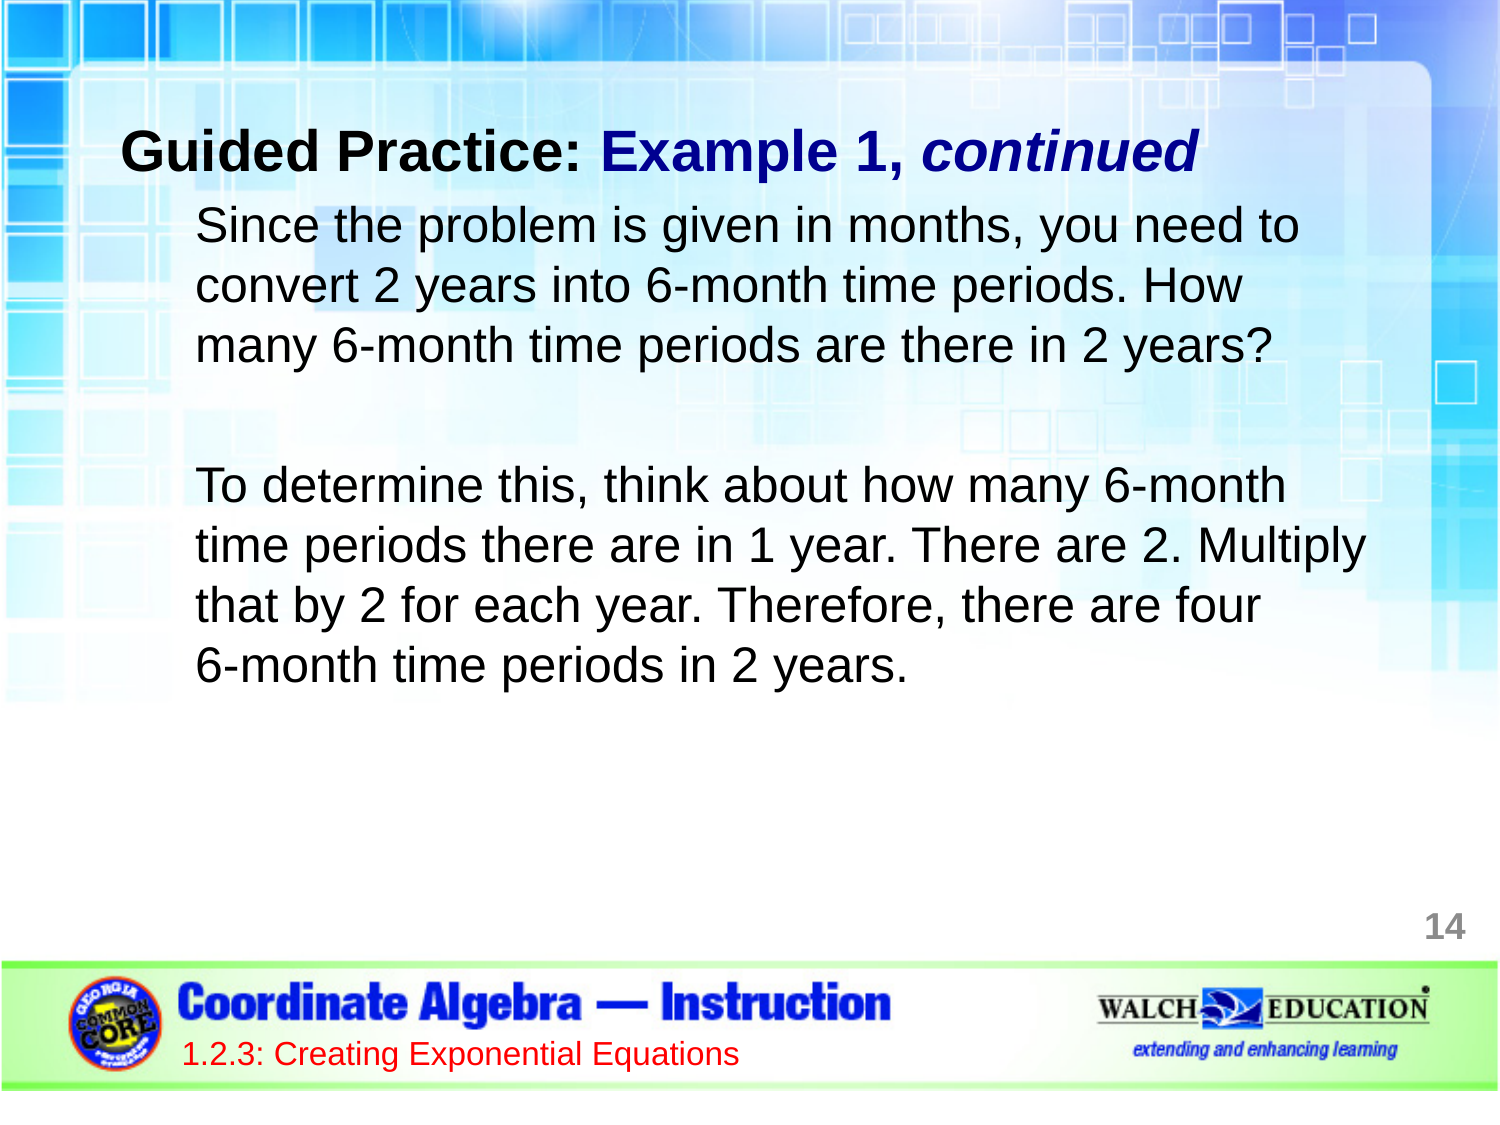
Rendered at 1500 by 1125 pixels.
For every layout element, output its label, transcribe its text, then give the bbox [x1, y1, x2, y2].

picture [1, 0, 1500, 1091]
subtitle Guided Practice: Example 1, continued Since the problem is given in months, you need to convert 2 years into 6-month time periods. How many 6-month time periods are there in 2 years? To determine this, think about how many 6-month time periods there are in 1 year. There are 2. Multiply that by 2 for each year. Therefore, there are four 6-month time periods in 2 years. [105, 105, 1394, 925]
list 1.2.3: Creating Exponential Equations [166, 1024, 1074, 1069]
slide_number 14 [1361, 901, 1481, 949]
